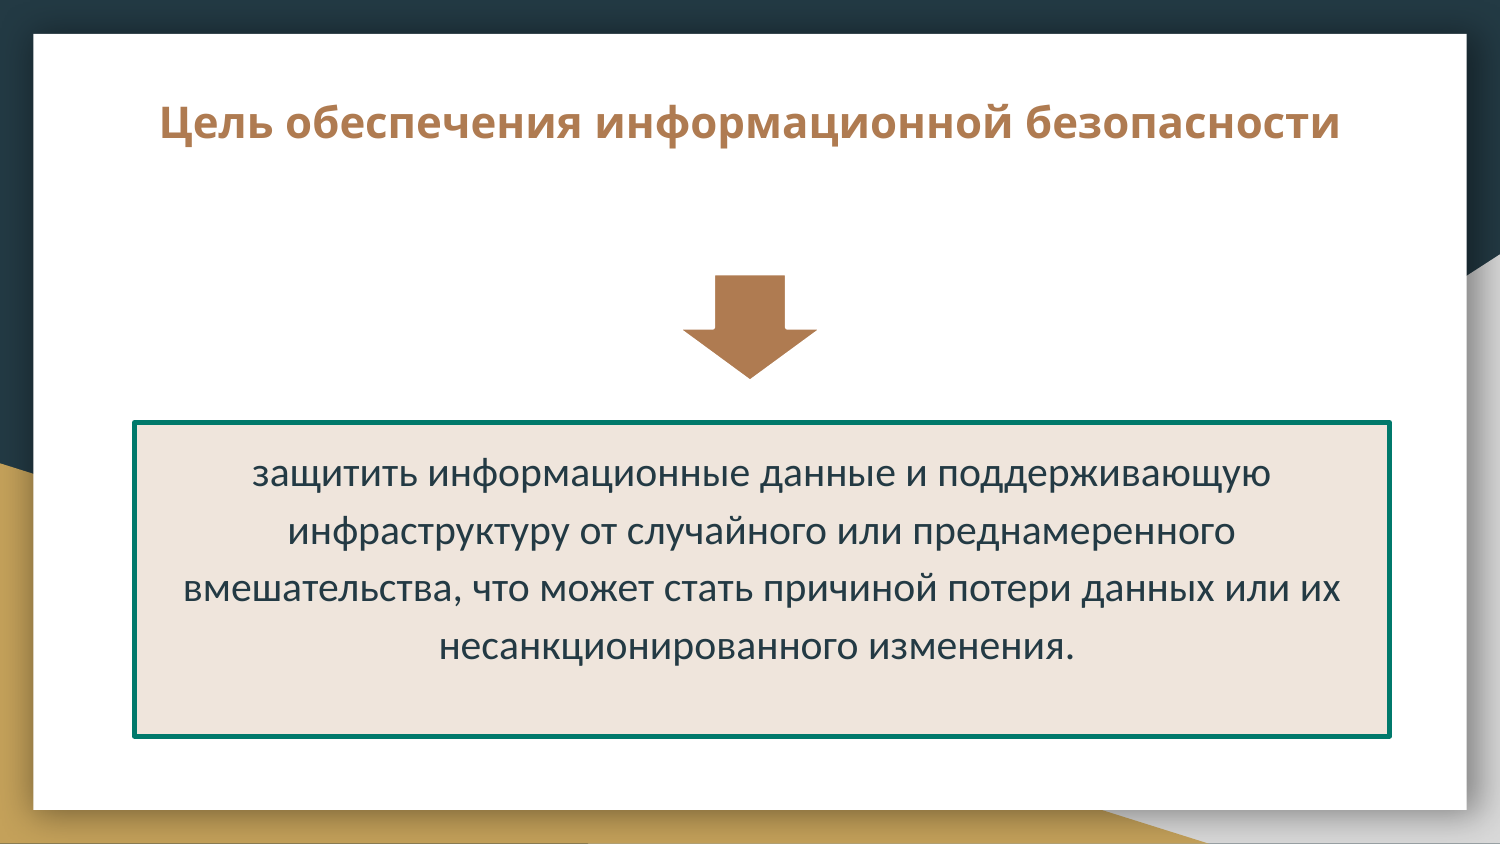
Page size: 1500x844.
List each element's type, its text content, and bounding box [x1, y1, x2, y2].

title Цель обеспечения информационной безопасности [134, 27, 1366, 198]
text_box [673, 271, 827, 384]
list защитить информационные данные и поддерживающую инфраструктуру от случайного или преднамеренного вмешательства, что может стать причиной потери данных или их несанкционированного изменения. [134, 422, 1390, 737]
